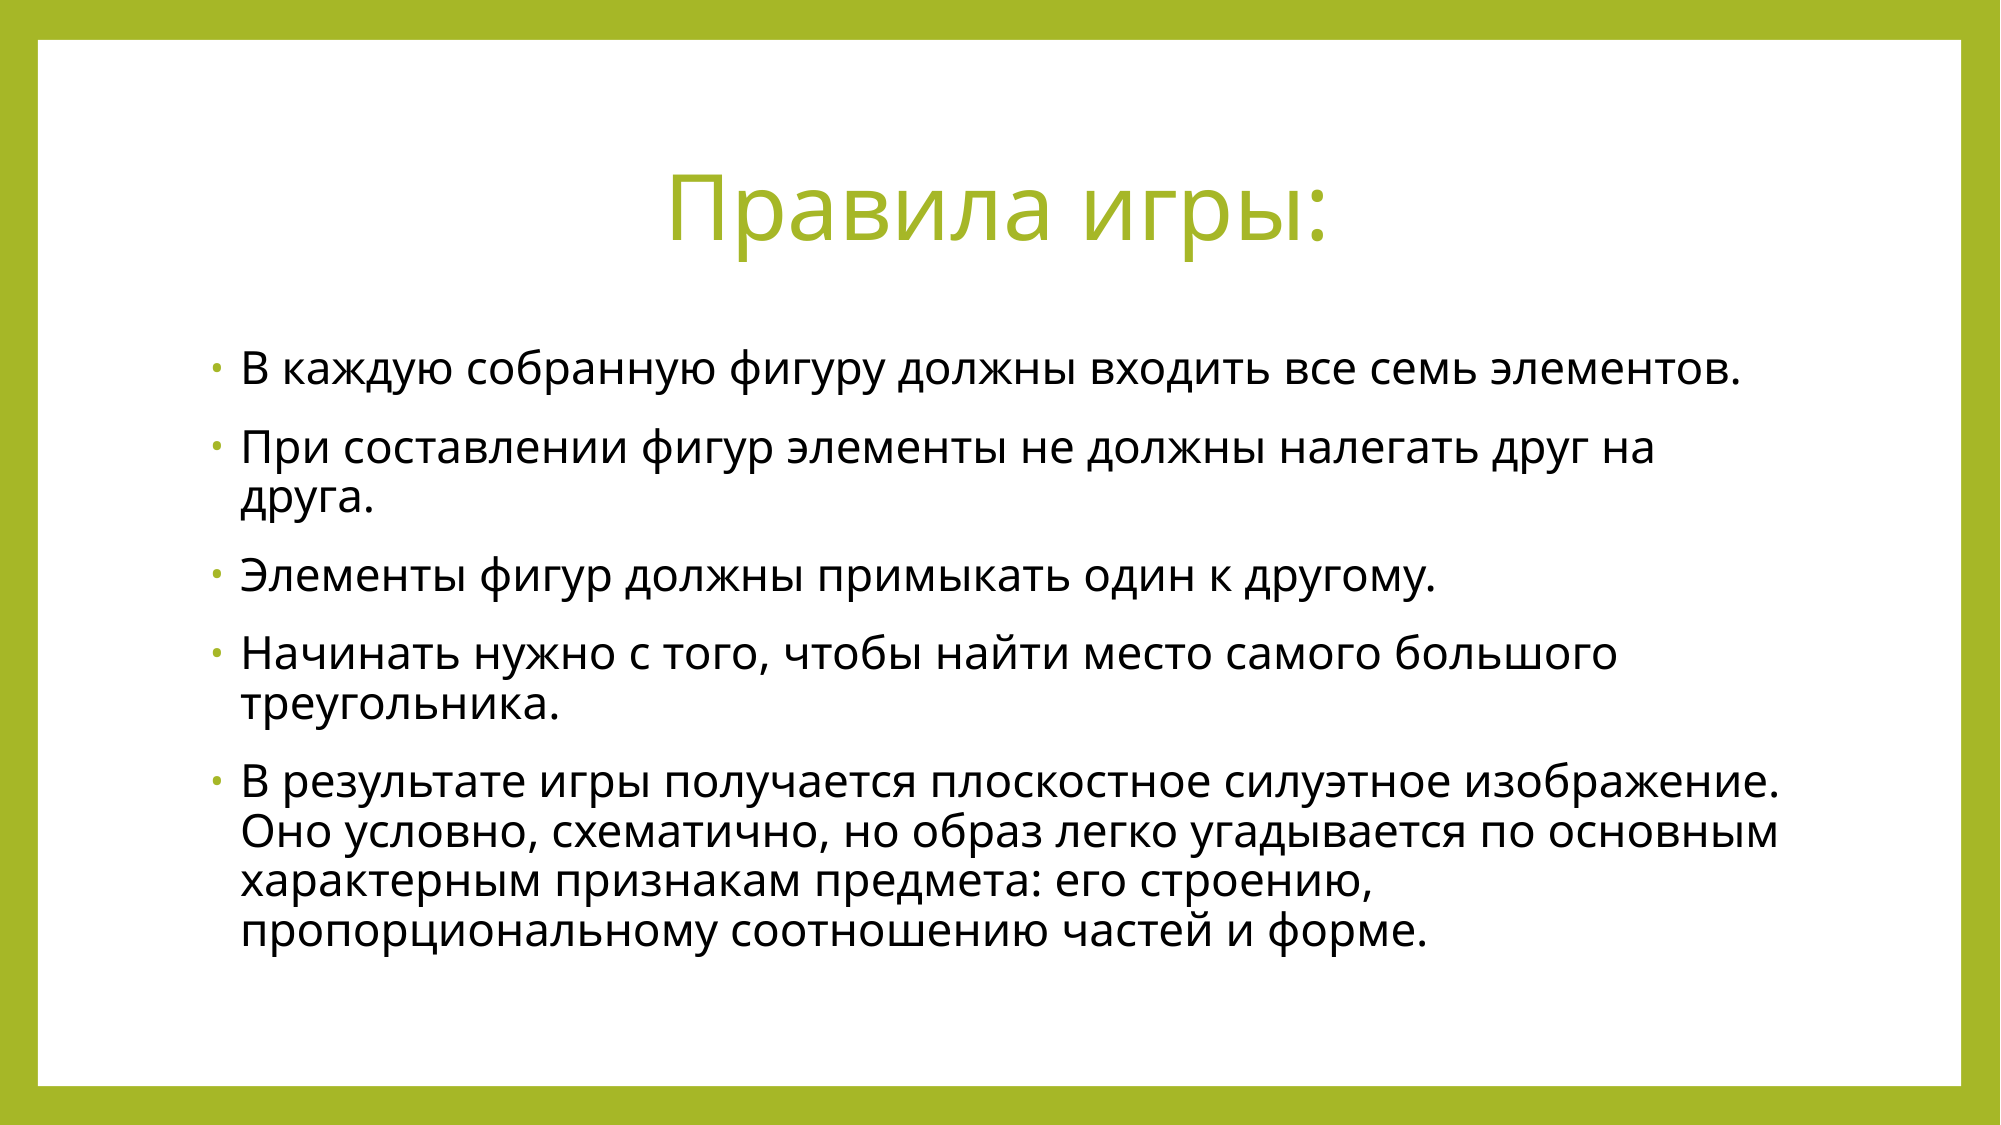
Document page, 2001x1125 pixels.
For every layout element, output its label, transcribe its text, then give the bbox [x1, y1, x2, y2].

list В каждую собранную фигуру должны входить все семь элементов. При составлении фигур элементы не должны налегать друг на друга. Элементы фигур должны примыкать один к другому. Начинать нужно с того, чтобы найти место самого большого треугольника. В результате игры получается плоскостное силуэтное изображение. Оно условно, схематично, но образ легко угадывается по основным характерным признакам предмета: его строению, пропорциональному соотношению частей и форме. [187, 337, 1808, 1000]
title Правила игры: [187, 99, 1808, 323]
